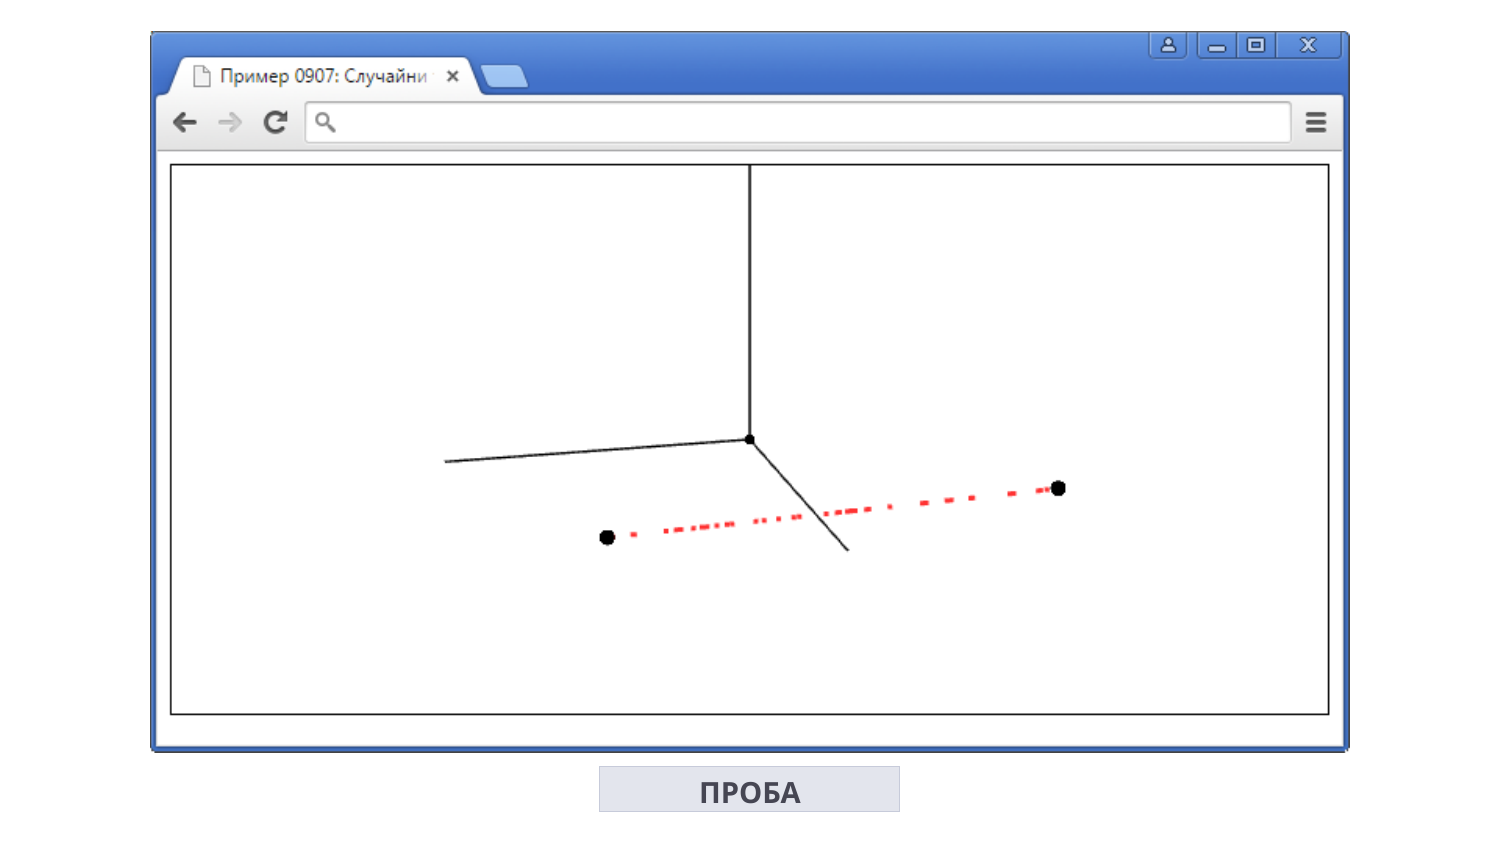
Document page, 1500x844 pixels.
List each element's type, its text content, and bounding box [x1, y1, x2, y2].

text_box ПРОБА [599, 766, 900, 812]
picture [149, 31, 1351, 753]
